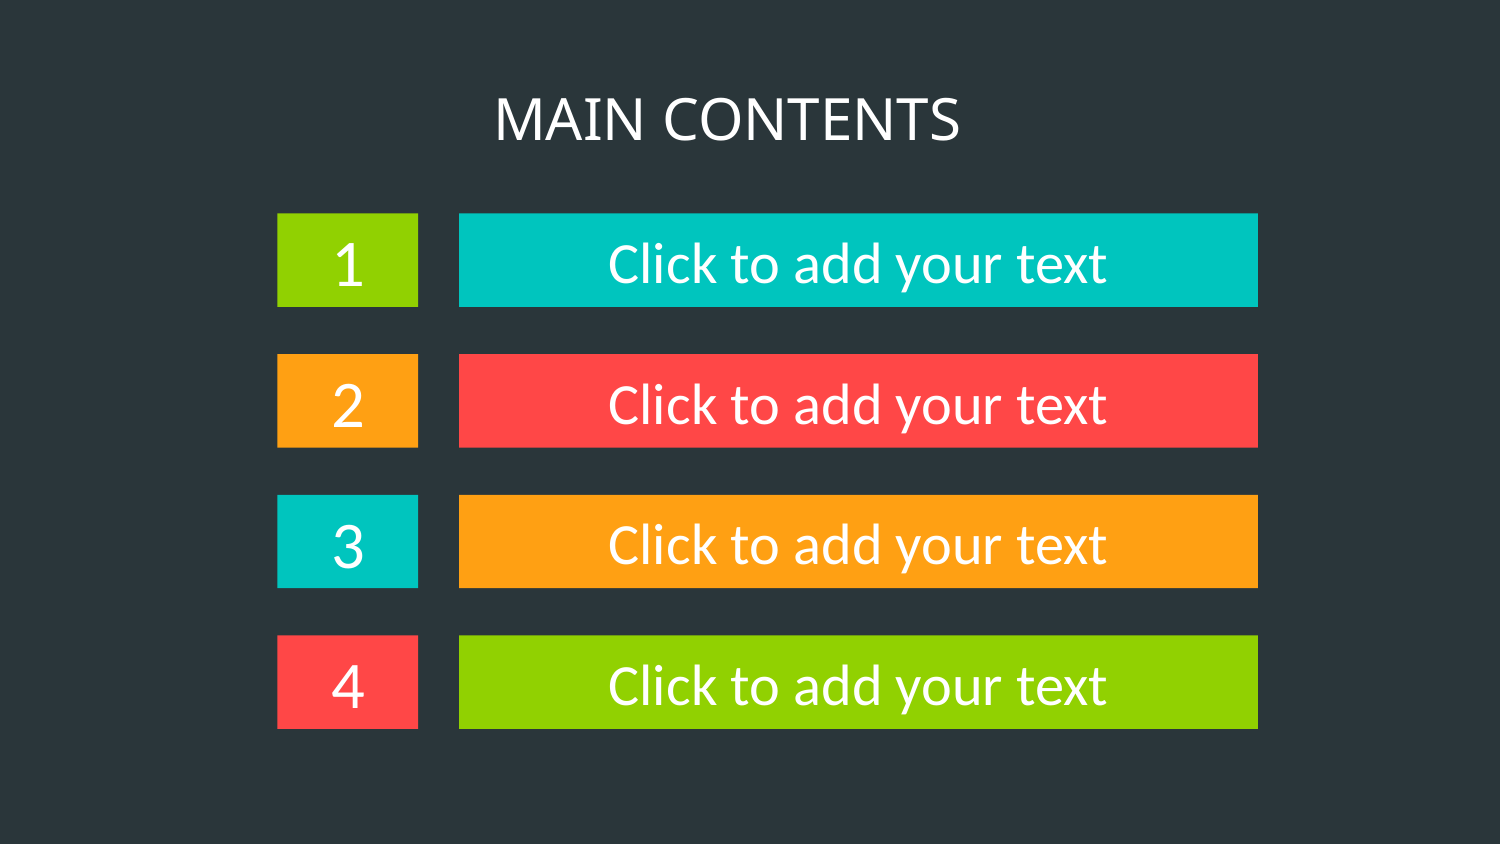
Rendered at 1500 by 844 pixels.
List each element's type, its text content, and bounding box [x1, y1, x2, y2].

text_box Click to add your text [457, 633, 1260, 731]
text_box Click to add your text [457, 352, 1260, 450]
text_box MAIN CONTENTS [478, 75, 1081, 160]
text_box 2 [275, 352, 420, 450]
text_box Click to add your text [457, 493, 1260, 590]
text_box Click to add your text [457, 211, 1260, 309]
text_box 3 [275, 493, 420, 590]
text_box 1 [275, 211, 420, 309]
text_box 4 [275, 633, 420, 731]
